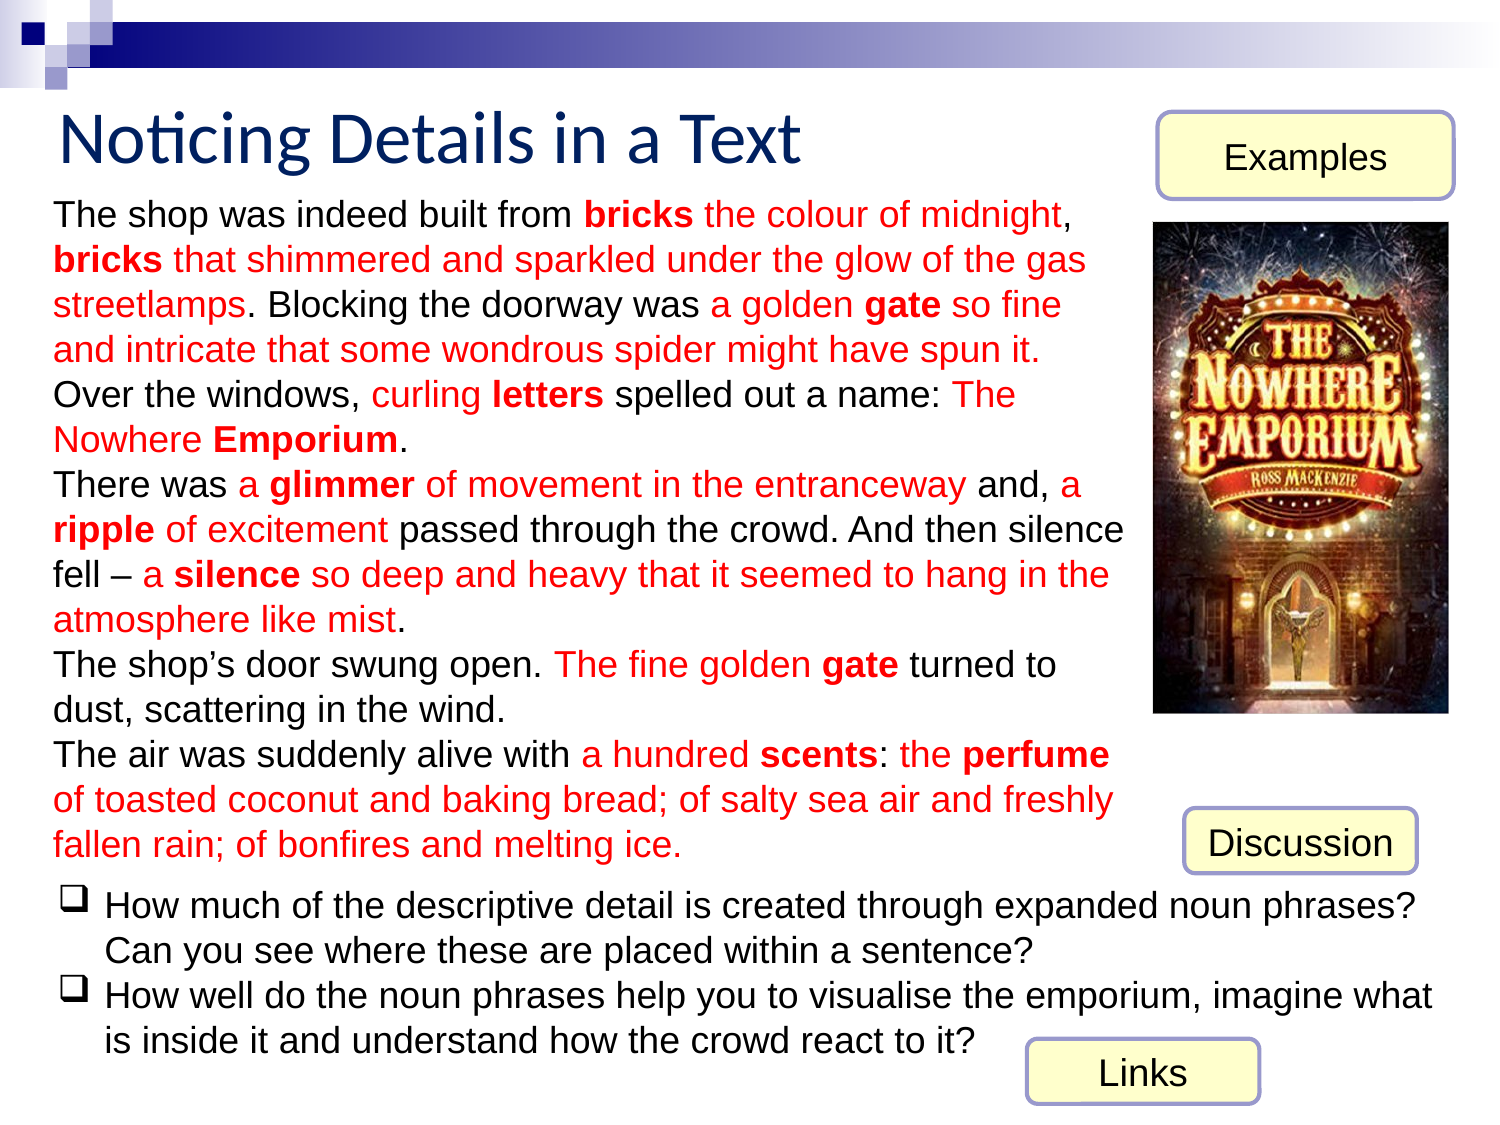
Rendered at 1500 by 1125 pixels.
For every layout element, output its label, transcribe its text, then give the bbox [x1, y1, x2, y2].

text_box Links [1024, 1036, 1262, 1106]
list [1152, 221, 1449, 715]
text_box Noticing Details in a Text [43, 81, 1468, 187]
text_box The shop was indeed built from bricks the colour of midnight, bricks that shimmered and sparkled under the glow of the gas streetlamps. Blocking the doorway was a golden gate so fine and intricate that some wondrous spider might have spun it. Over the windows, curling letters spelled out a name: The Nowhere Emporium. There was a glimmer of movement in the entranceway and, a ripple of excitement passed through the crowd. And then silence fell – a silence so deep and heavy that it seemed to hang in the atmosphere like mist. The shop’s door swung open. The fine golden gate turned to dust, scattering in the wind. The air was suddenly alive with a hundred scents: the perfume of toasted coconut and baking bread; of salty sea air and freshly fallen rain; of bonfires and melting ice. [38, 182, 1141, 873]
text_box Discussion [1182, 805, 1419, 873]
text_box Examples [1155, 109, 1456, 202]
text_box How much of the descriptive detail is created through expanded noun phrases? Can you see where these are placed within a sentence? How well do the noun phrases help you to visualise the emporium, imagine what is inside it and understand how the crowd react to it? [42, 873, 1462, 1068]
